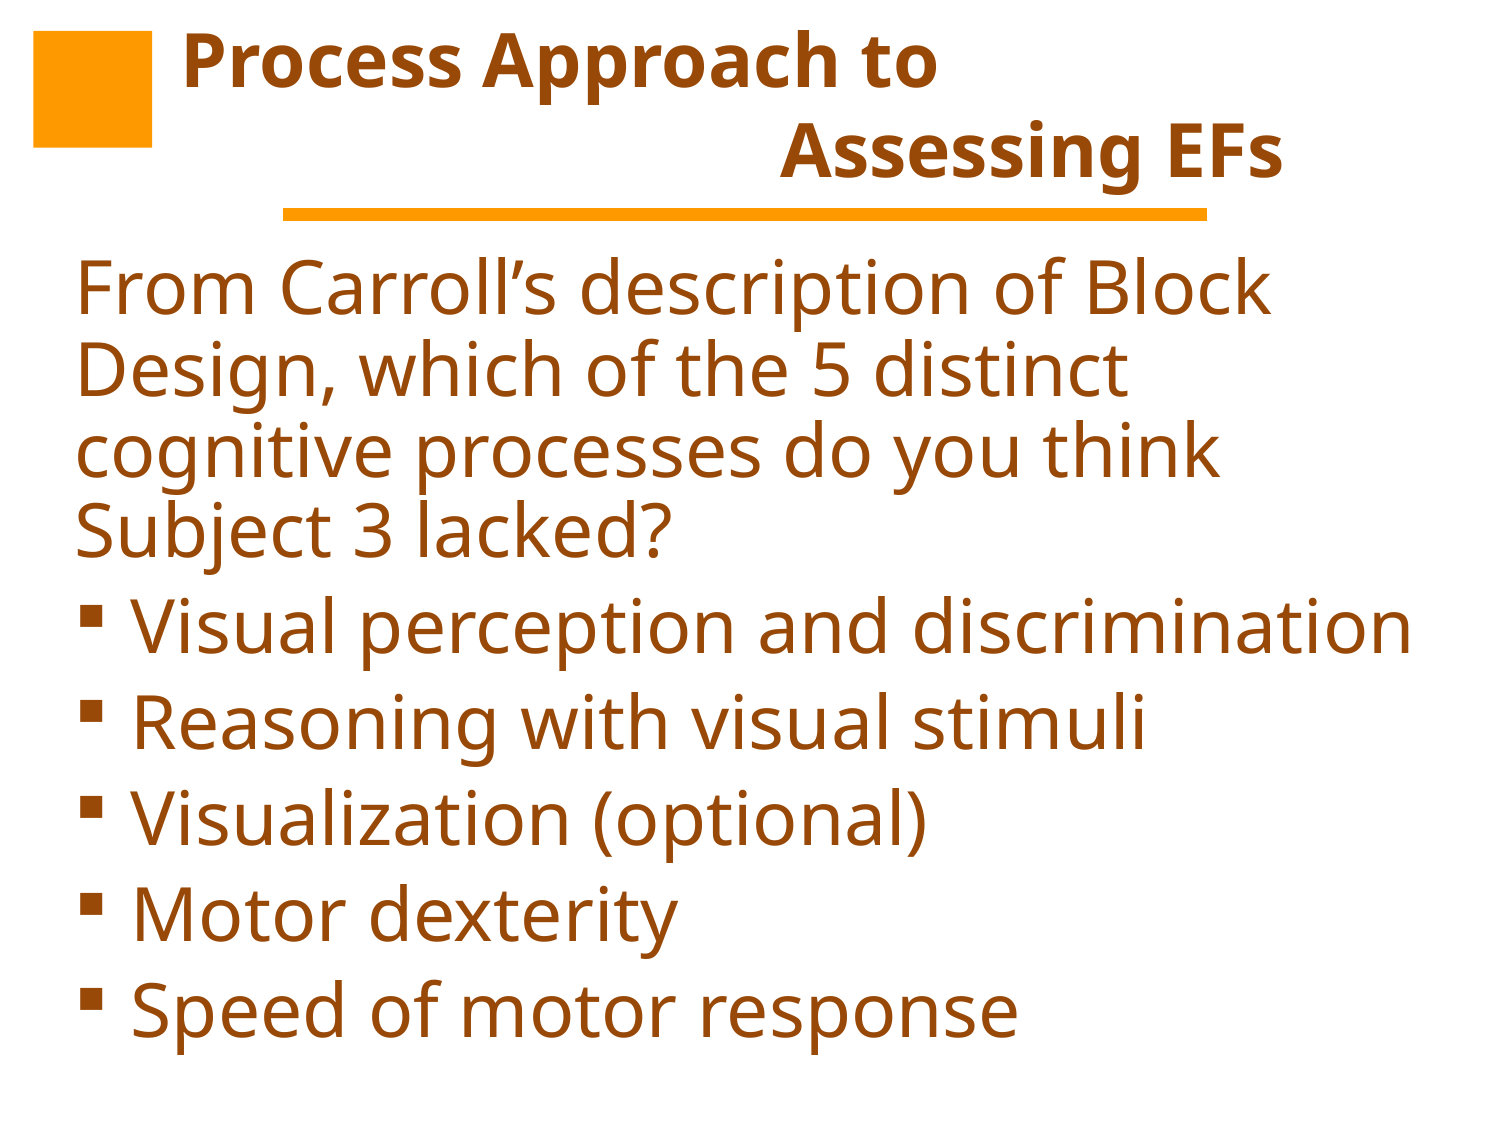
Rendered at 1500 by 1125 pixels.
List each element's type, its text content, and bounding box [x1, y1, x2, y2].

list From Carroll’s description of Block Design, which of the 5 distinct cognitive processes do you think Subject 3 lacked? Visual perception and discrimination Reasoning with visual stimuli Visualization (optional) Motor dexterity Speed of motor response [59, 242, 1451, 1085]
title Process Approach to Assessing EFs [165, 74, 1391, 201]
text_box [31, 29, 154, 150]
